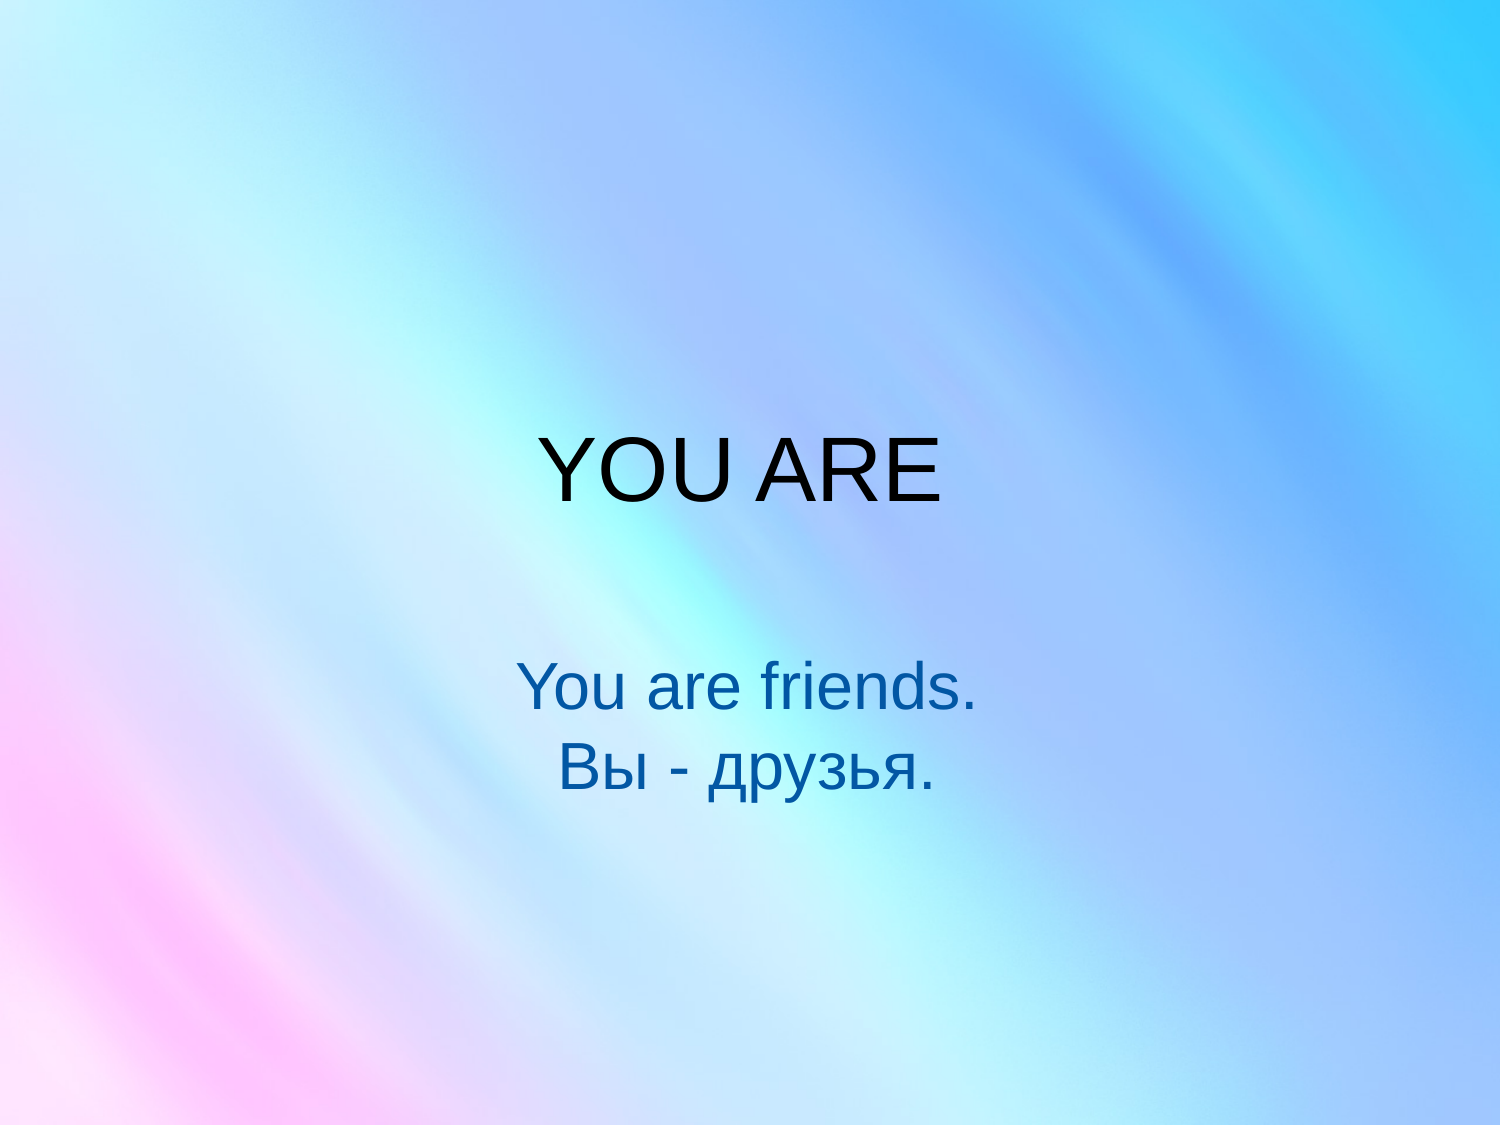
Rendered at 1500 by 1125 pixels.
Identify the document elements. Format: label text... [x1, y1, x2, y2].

title YOU ARE [117, 353, 1389, 577]
picture [0, 0, 1500, 1125]
subtitle You are friends. Вы - друзья. [223, 635, 1272, 930]
